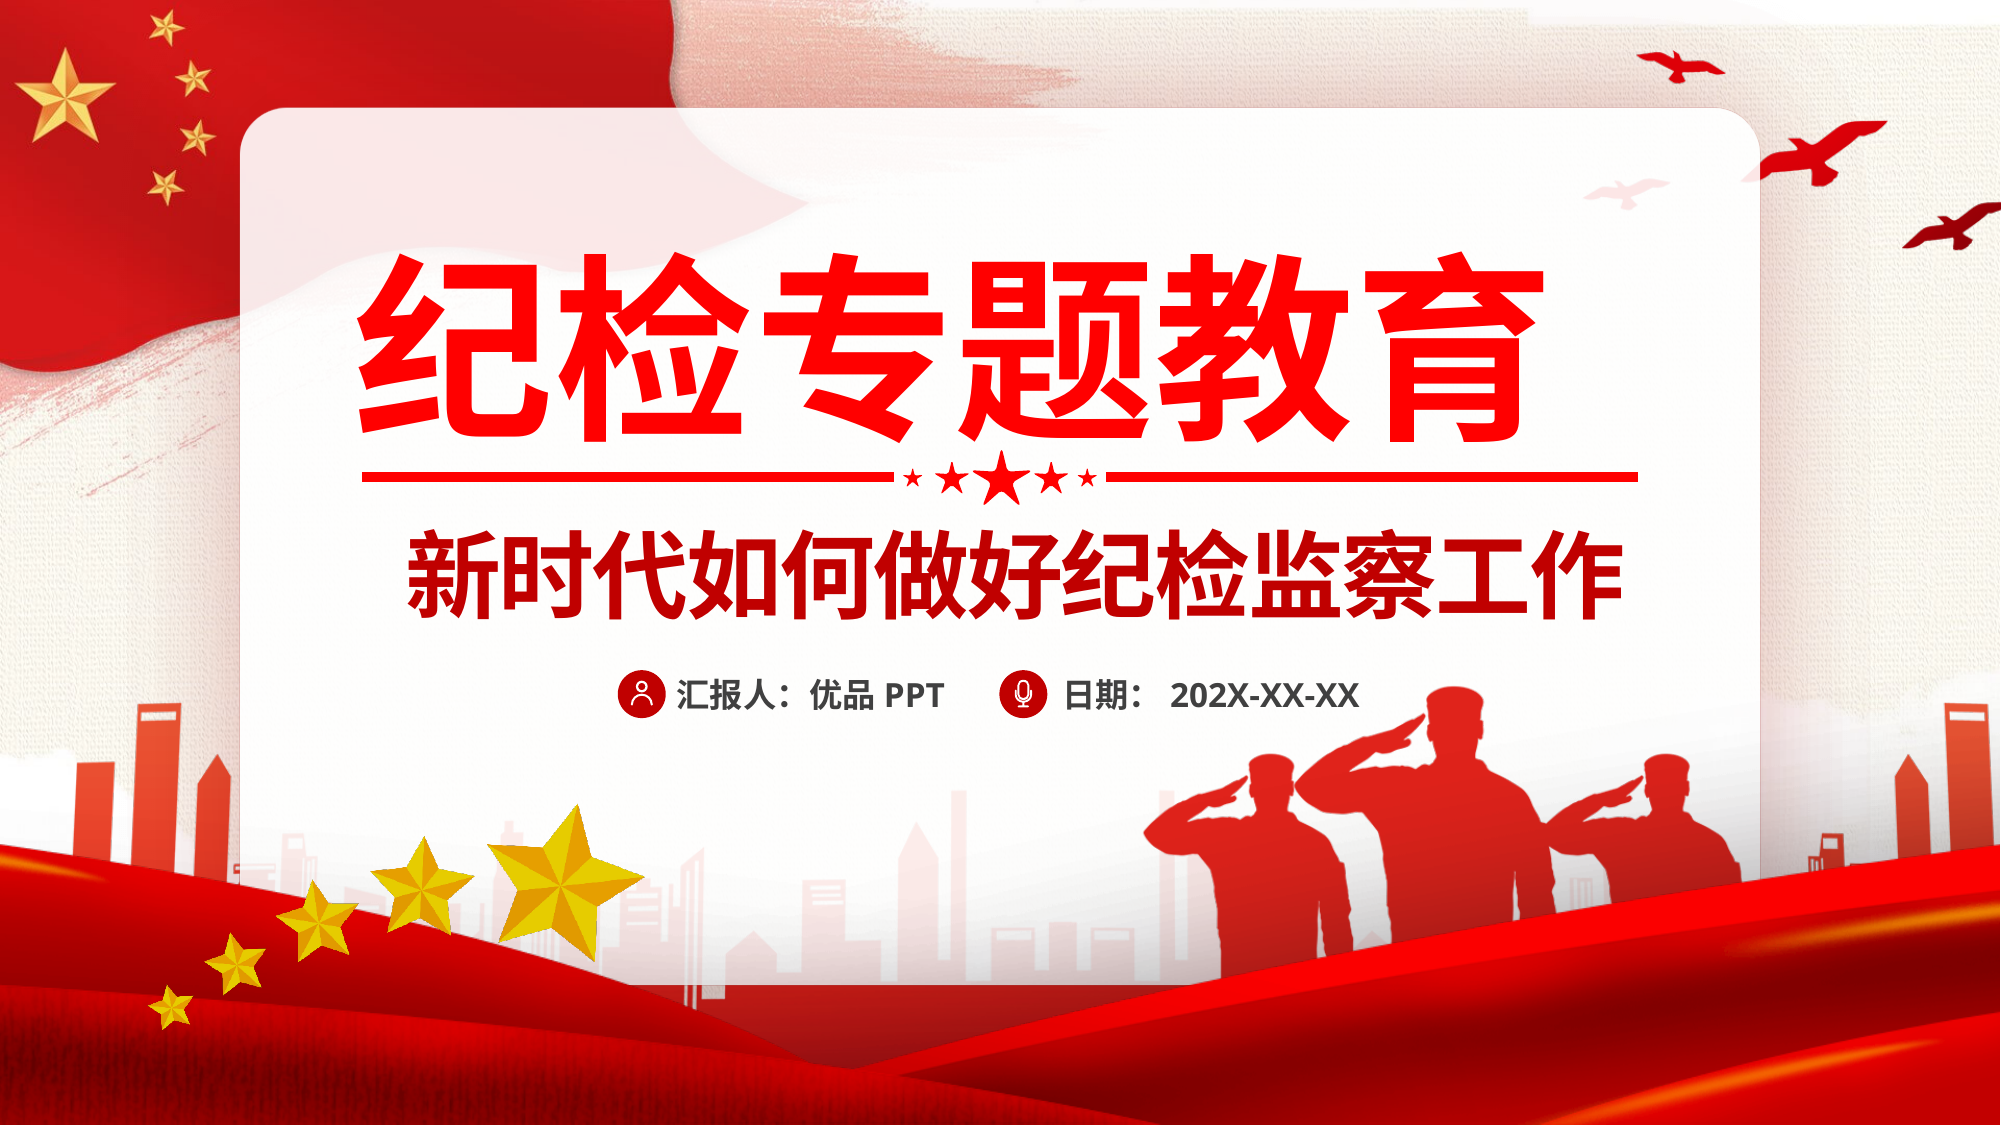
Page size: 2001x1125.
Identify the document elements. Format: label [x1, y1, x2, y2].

picture [0, 0, 2001, 1125]
text_box [361, 449, 1639, 506]
text_box [617, 666, 1374, 722]
